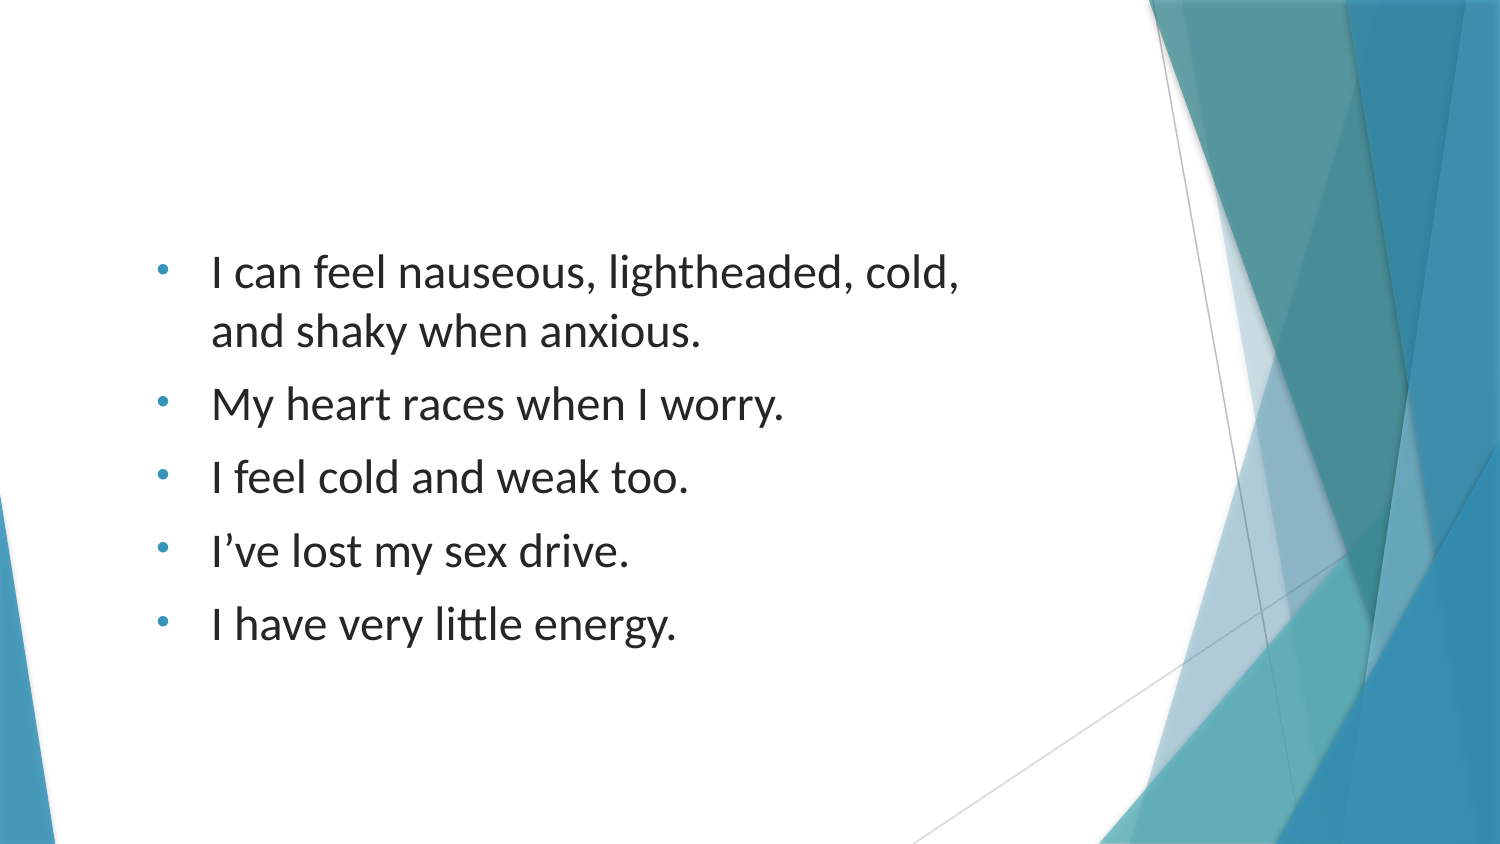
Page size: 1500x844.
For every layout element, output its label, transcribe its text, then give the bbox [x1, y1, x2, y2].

text_box I can feel nauseous, lightheaded, cold, and shaky when anxious. My heart races when I worry. I feel cold and weak too. I’ve lost my sex drive. I have very little energy. [141, 232, 1046, 660]
